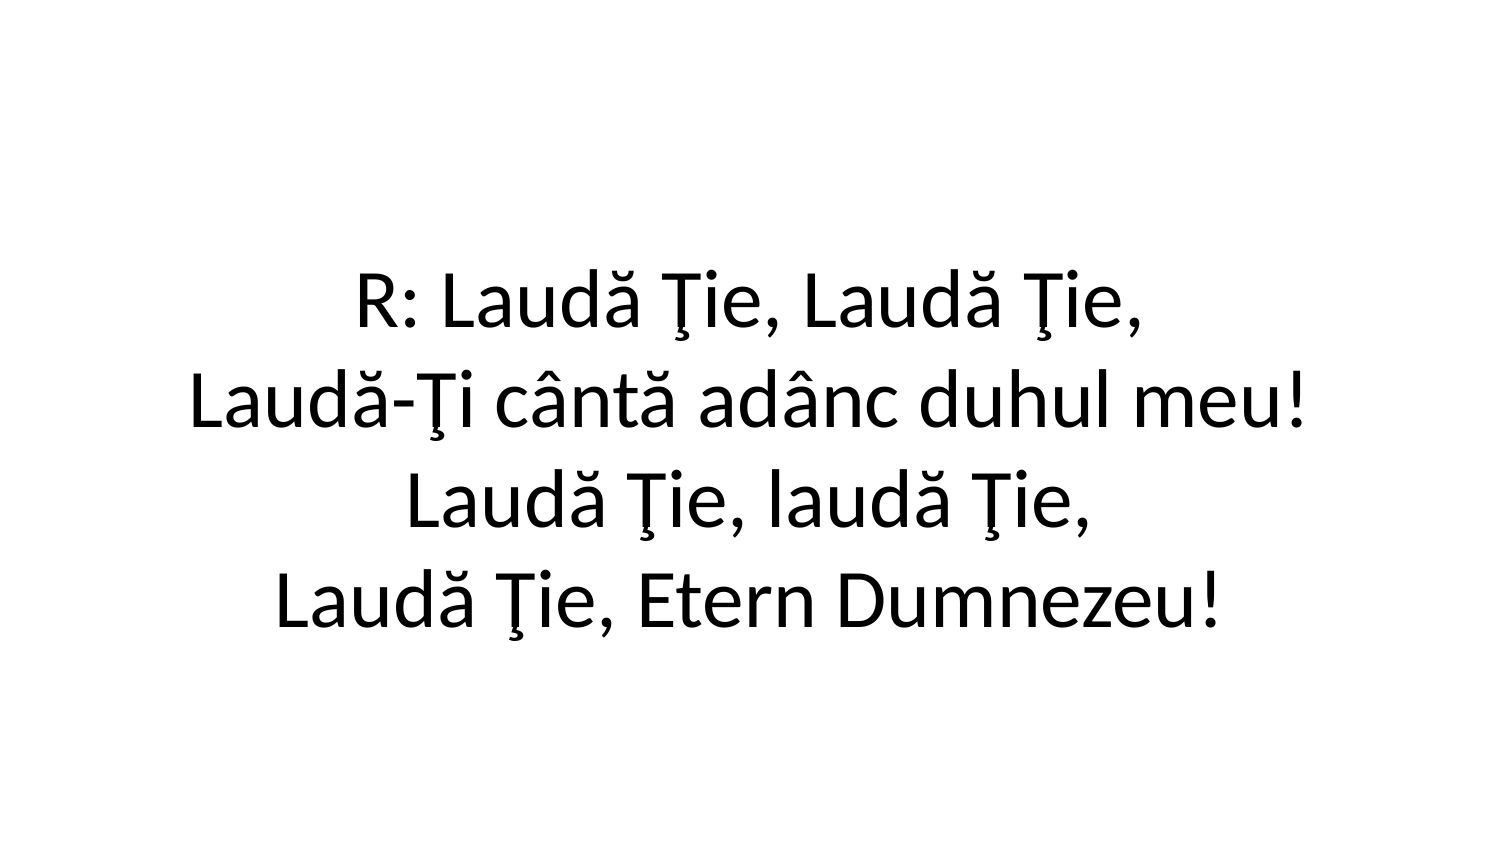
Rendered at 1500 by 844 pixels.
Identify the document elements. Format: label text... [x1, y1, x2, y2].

text_box R: Laudă Ţie, Laudă Ţie, Laudă-Ţi cântă adânc duhul meu! Laudă Ţie, laudă Ţie, Laudă Ţie, Etern Dumnezeu! [173, 192, 1326, 652]
